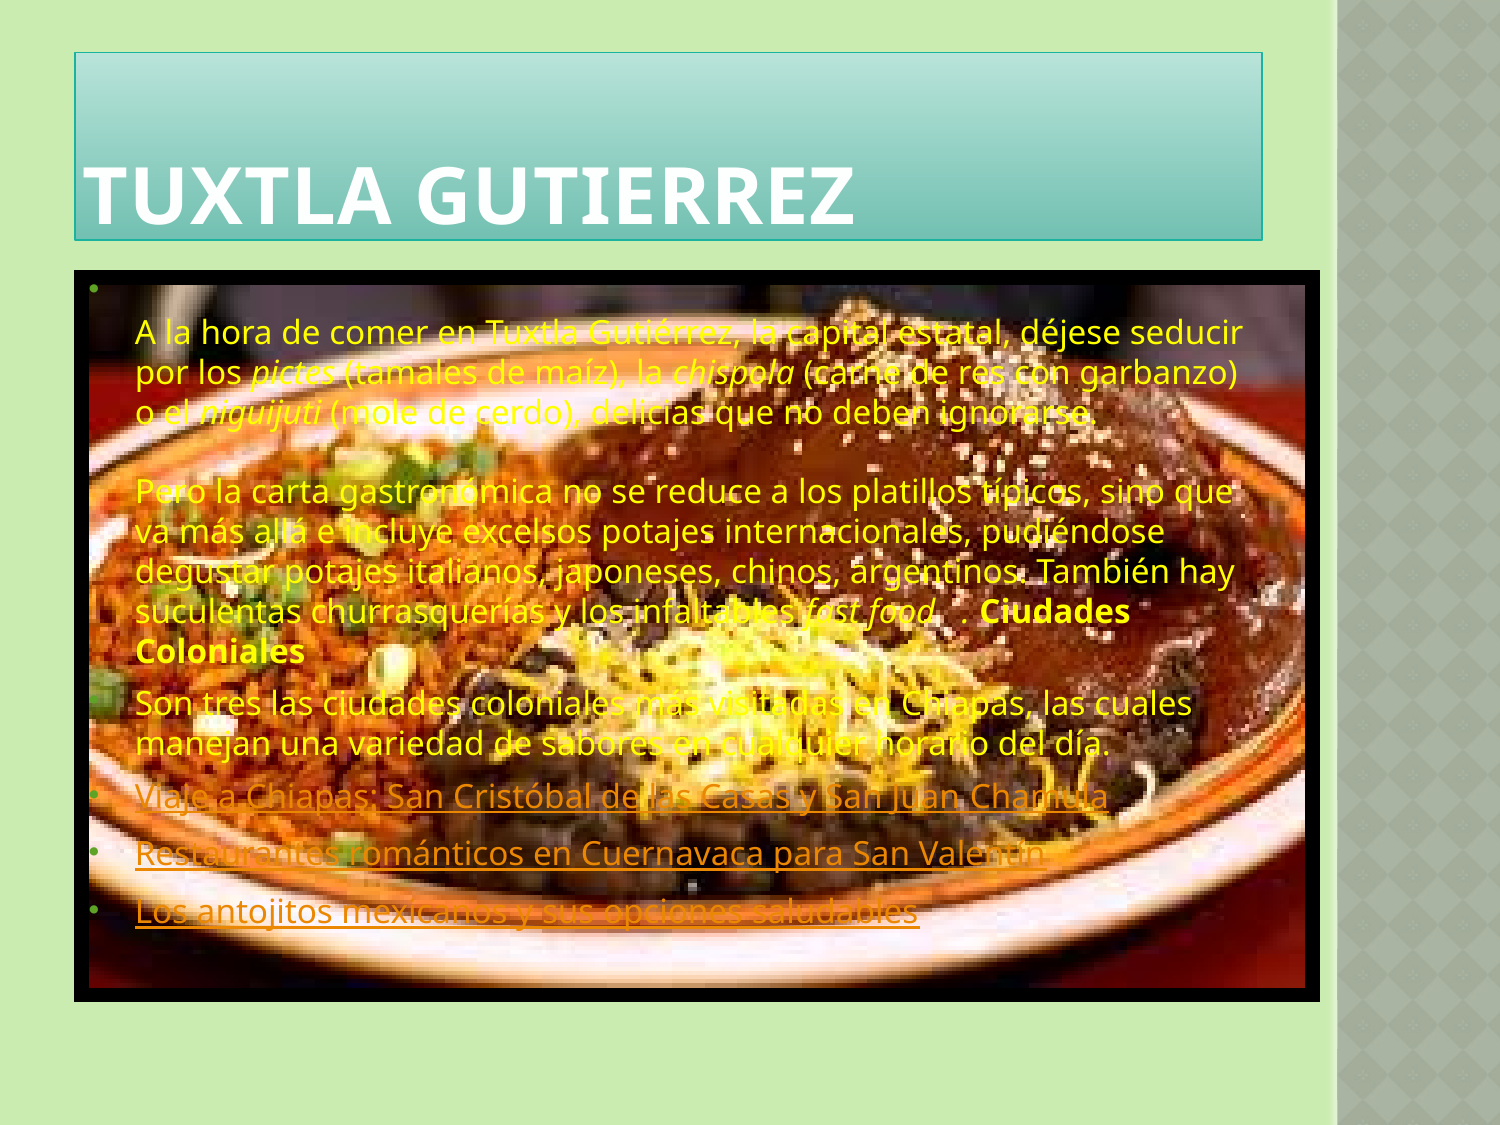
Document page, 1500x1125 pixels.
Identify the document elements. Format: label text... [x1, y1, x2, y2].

picture [87, 284, 1306, 989]
list A la hora de comer en Tuxtla Gutiérrez, la capital estatal, déjese seducir por los pictes (tamales de maíz), la chispola (carne de res con garbanzo) o el niguijuti (mole de cerdo), delicias que no deben ignorarse. Pero la carta gastronómica no se reduce a los platillos típicos, sino que va más allá e incluye excelsos potajes internacionales, pudiéndose degustar potajes italianos, japoneses, chinos, argentinos. También hay suculentas churrasquerías y los infaltables fast food . Ciudades Coloniales Son tres las ciudades coloniales más visitadas en Chiapas, las cuales manejan una variedad de sabores en cualquier horario del día. Viaje a Chiapas: San Cristóbal de las Casas y San Juan Chamula Restaurantes románticos en Cuernavaca para San Valentín Los antojitos mexicanos y sus opciones saludables [75, 264, 1263, 1059]
title TUXTLA GUTIERREZ [74, 52, 1263, 241]
